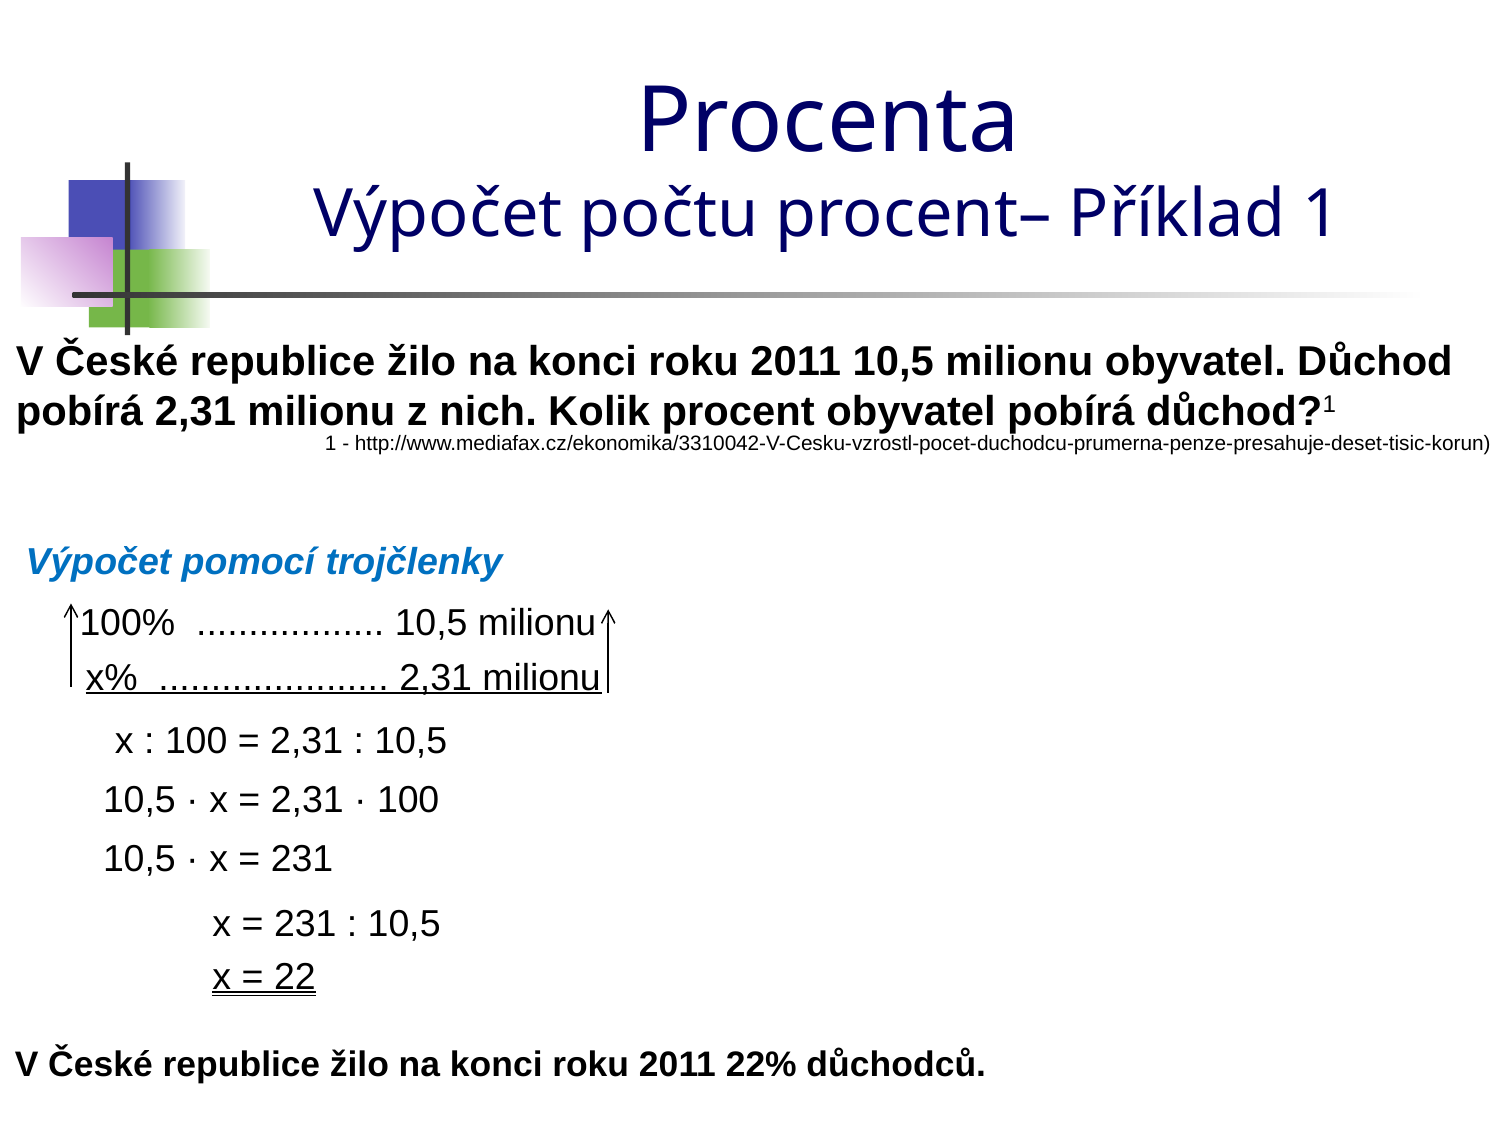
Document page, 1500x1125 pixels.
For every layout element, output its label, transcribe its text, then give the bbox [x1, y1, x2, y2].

text_box Výpočet pomocí trojčlenky [10, 529, 874, 590]
text_box x = 231 : 10,5 [197, 891, 632, 952]
title Procenta Výpočet počtu procent– Příklad 1 [188, 34, 1468, 276]
text_box 10,5 · x = 231 [88, 826, 523, 887]
text_box x = 22 [197, 952, 632, 1005]
text_box 100% .................. 10,5 milionu [64, 590, 998, 651]
text_box V České republice žilo na konci roku 2011 10,5 milionu obyvatel. Důchod pobírá 2,31 milionu z nich. Kolik procent obyvatel pobírá důchod?1 [1, 326, 1500, 441]
text_box V České republice žilo na konci roku 2011 22% důchodců. [0, 1033, 1498, 1091]
text_box 1 - http://www.mediafax.cz/ekonomika/3310042-V-Cesku-vzrostl-pocet-duchodcu-prumerna-penze-presahuje-deset-tisic-korun) [310, 422, 1500, 462]
text_box 10,5 · x = 2,31 · 100 [88, 767, 523, 826]
text_box x : 100 = 2,31 : 10,5 [100, 708, 656, 769]
text_box x% ...................... 2,31 milionu [70, 645, 777, 705]
